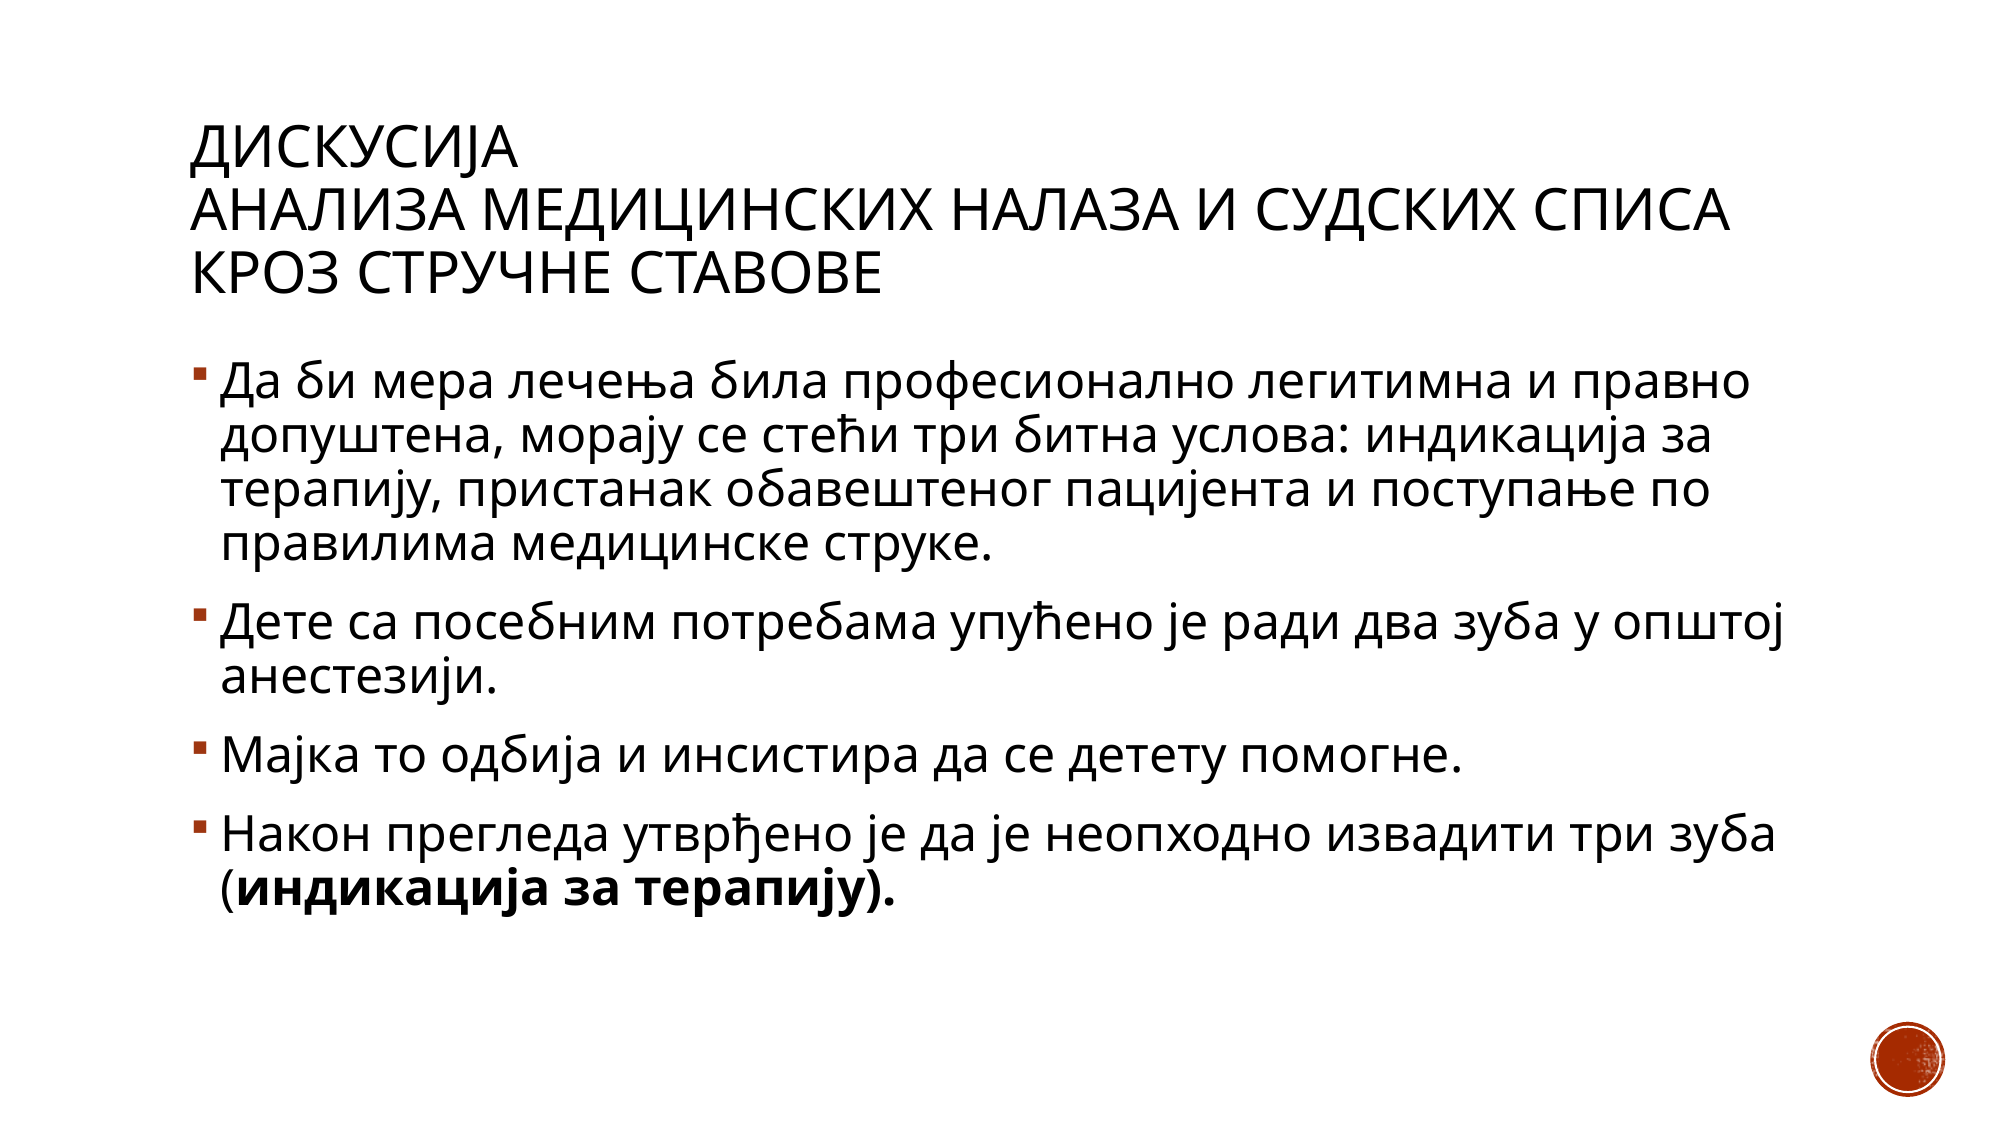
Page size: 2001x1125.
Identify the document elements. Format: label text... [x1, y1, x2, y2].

title Дискусија анализа медицинских налаза и судских списа кроз стручне ставове [175, 79, 1826, 344]
list Да би мера лечења била професионално легитимна и правно допуштена, морају се стећи три битна услова: индикација за терапију, пристанак обавештеног пацијента и поступање по правилима медицинске струке. Дете са посебним потребама упућено је ради два зуба у општој анестезији. Мајка то одбија и инсистира да се детету помогне. Након прегледа утврђено је да је неопходно извадити три зуба (индикација за терапију). [175, 348, 1826, 1125]
